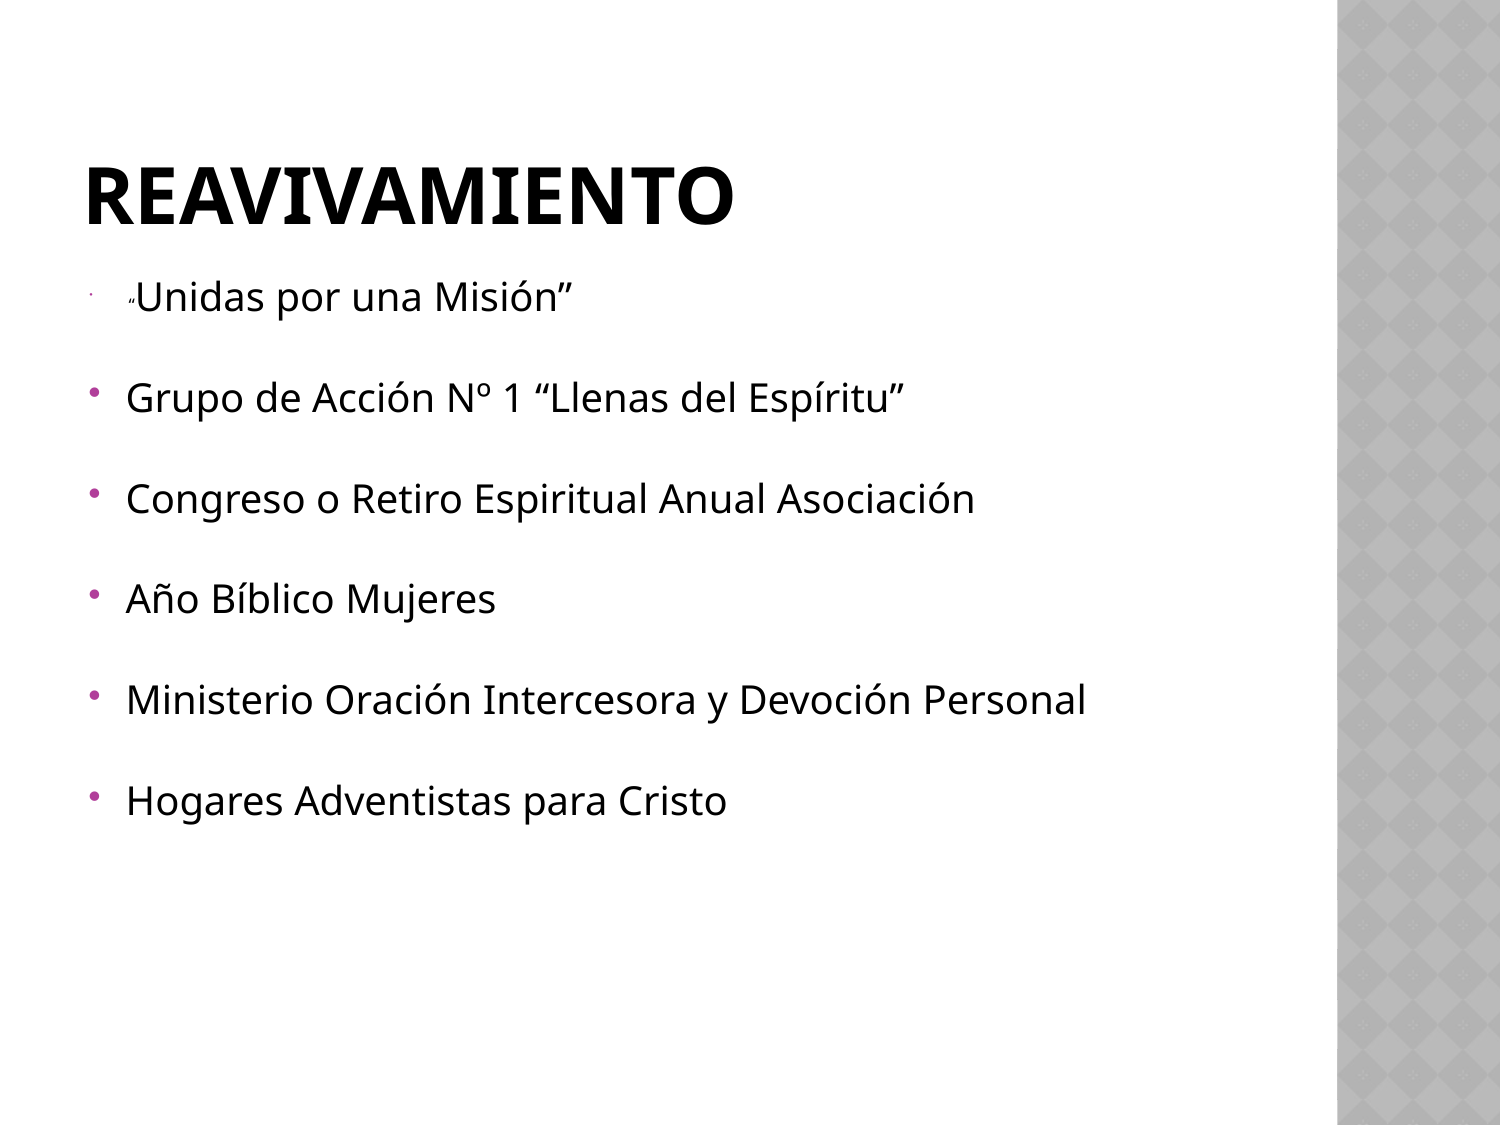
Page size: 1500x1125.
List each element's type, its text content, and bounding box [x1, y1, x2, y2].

list “Unidas por una Misión” Grupo de Acción Nº 1 “Llenas del Espíritu” Congreso o Retiro Espiritual Anual Asociación Año Bíblico Mujeres Ministerio Oración Intercesora y Devoción Personal Hogares Adventistas para Cristo [75, 264, 1341, 1059]
title Reavivamiento [75, 52, 1263, 240]
